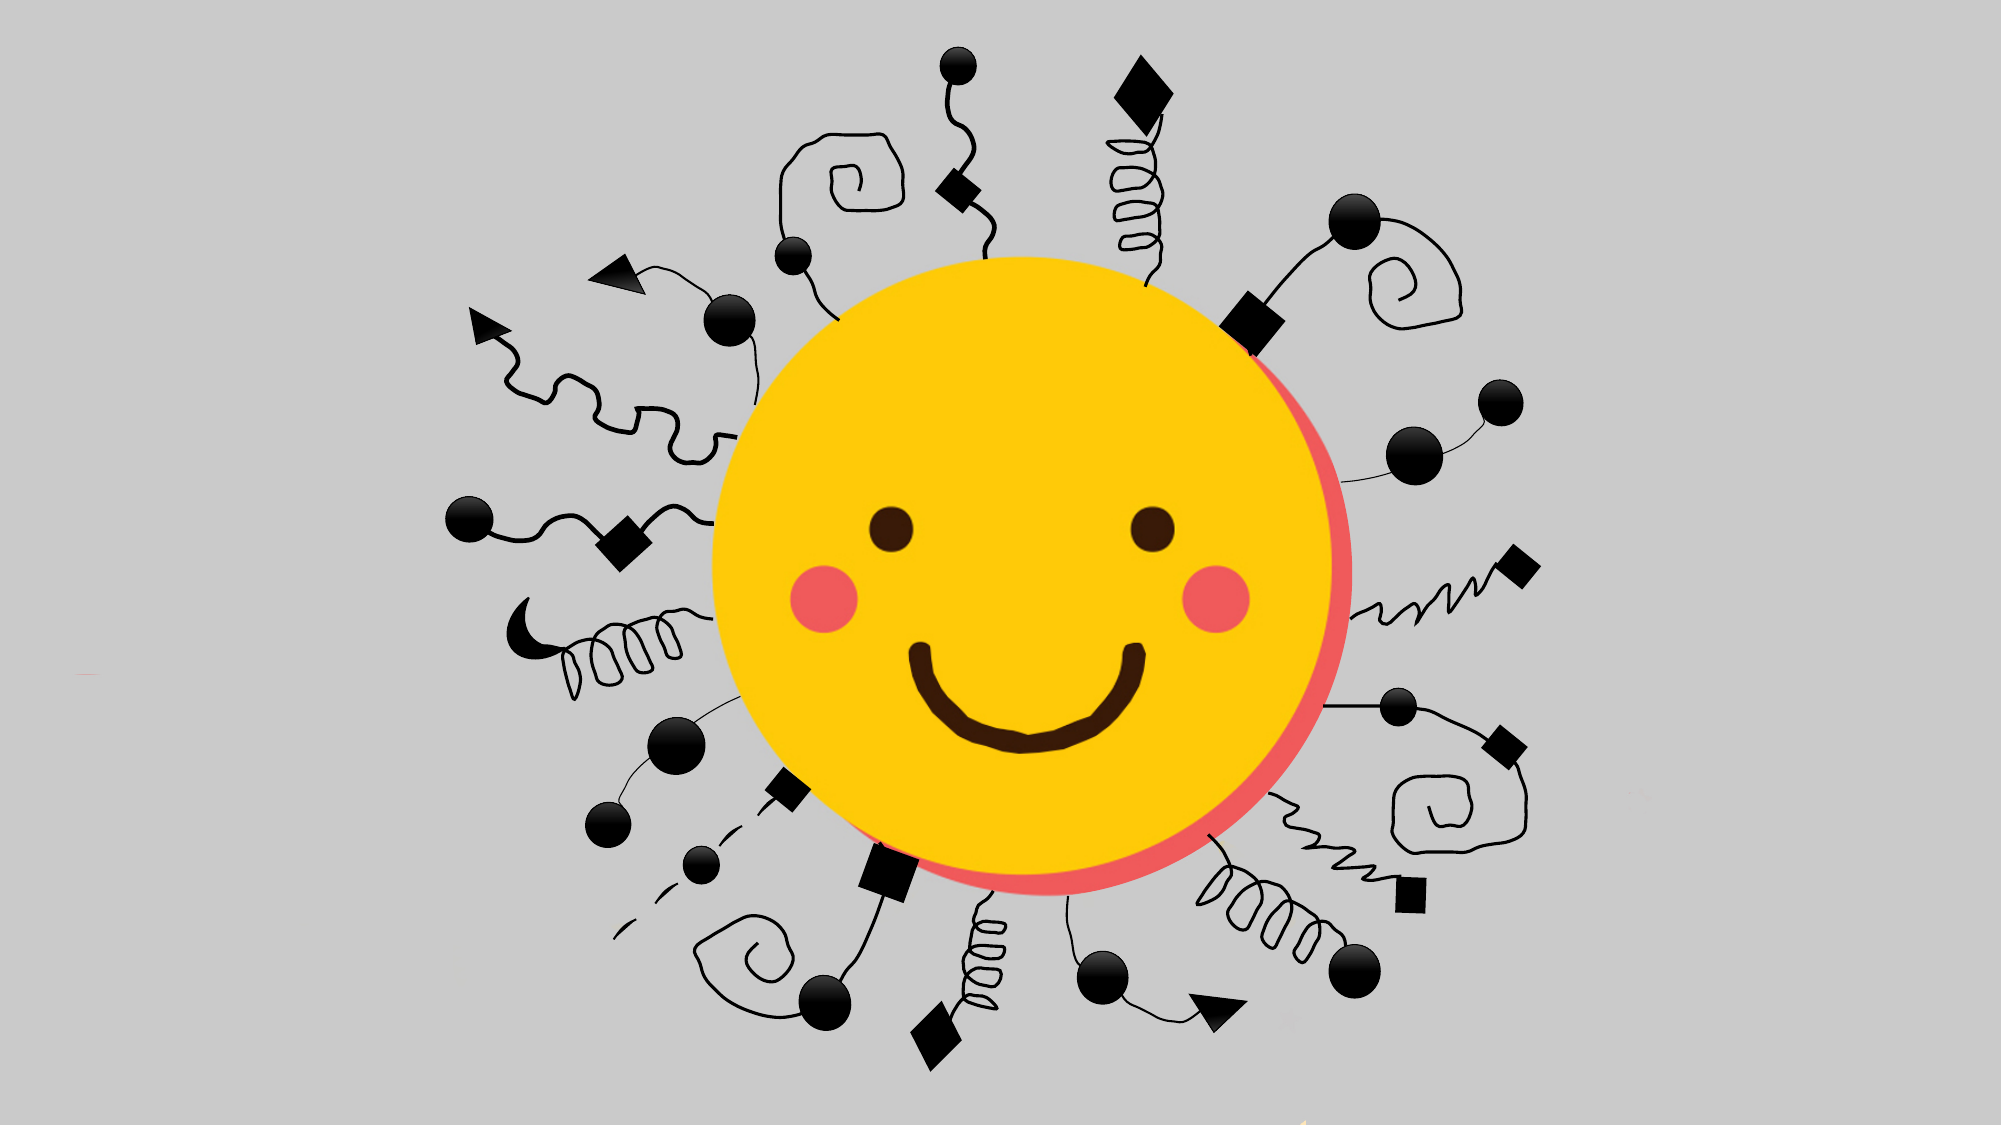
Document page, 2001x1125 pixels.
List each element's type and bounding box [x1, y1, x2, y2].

text_box [1350, 552, 1535, 625]
picture [0, 0, 2001, 1125]
text_box [1228, 193, 1462, 356]
text_box [1255, 812, 1441, 884]
text_box [700, 868, 933, 1031]
text_box [940, 47, 995, 260]
text_box [558, 732, 766, 796]
text_box [1043, 931, 1245, 1033]
text_box [587, 262, 791, 360]
text_box [1333, 410, 1534, 477]
text_box [507, 604, 715, 680]
text_box [544, 392, 614, 659]
text_box [924, 886, 999, 1075]
